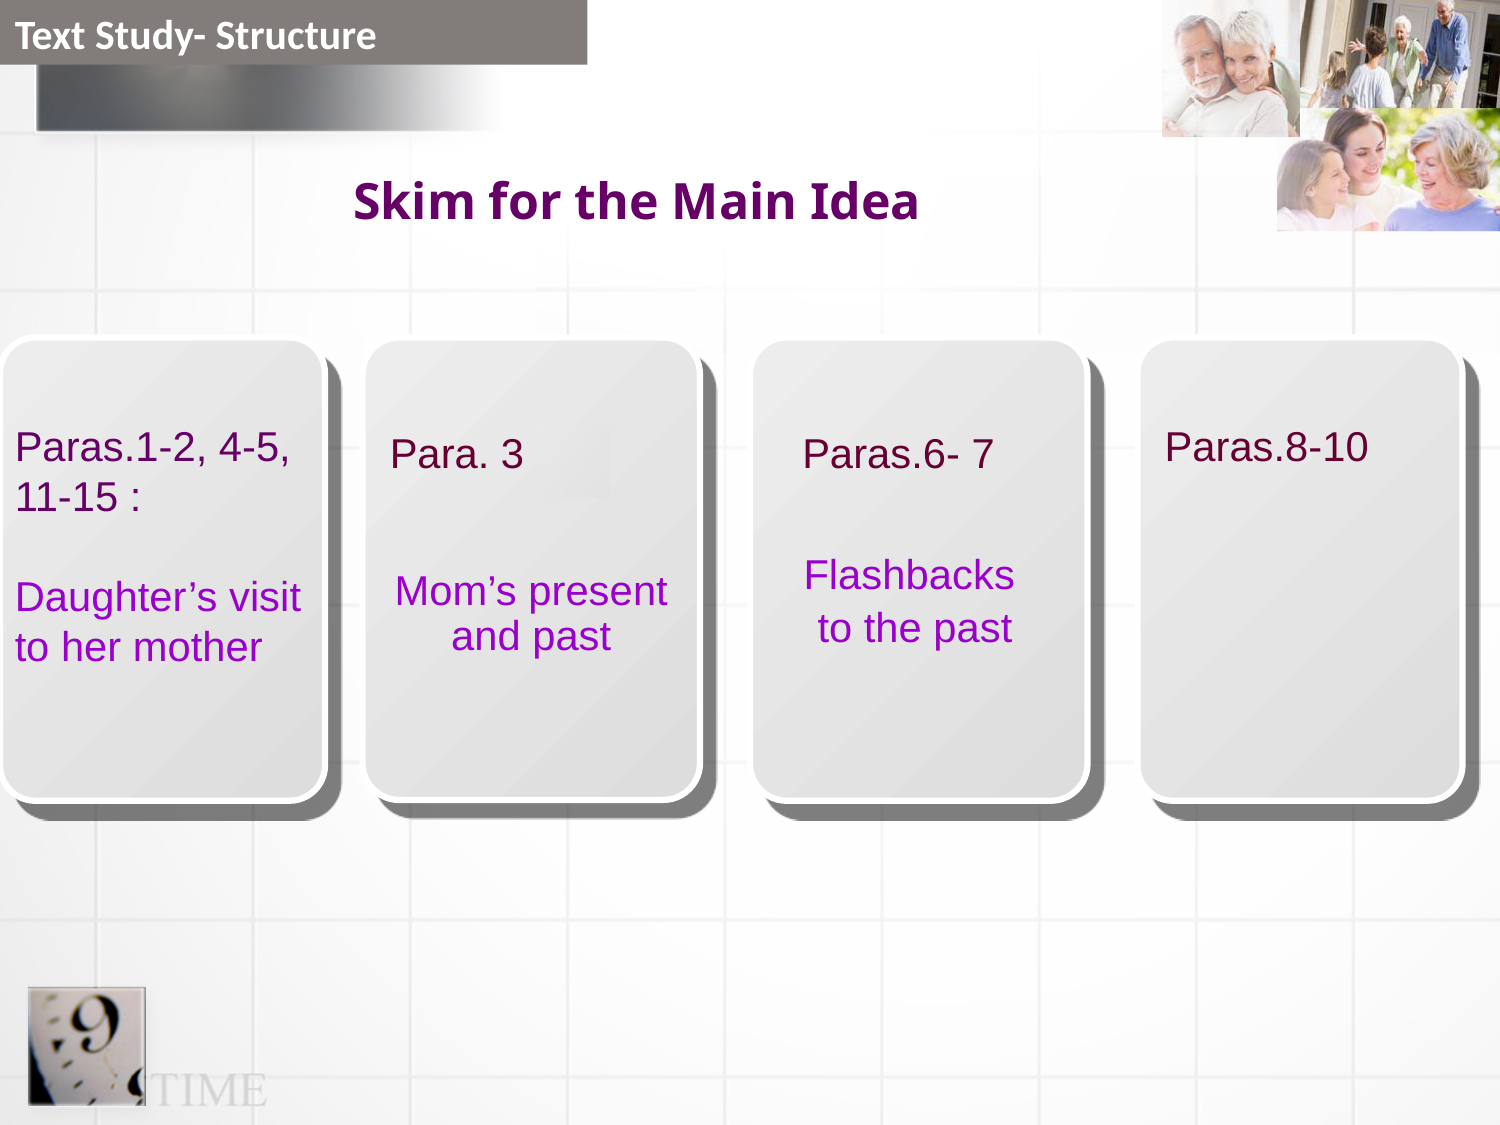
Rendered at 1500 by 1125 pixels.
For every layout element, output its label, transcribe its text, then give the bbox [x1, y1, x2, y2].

text_box Text Study- Structure [0, 0, 588, 65]
picture [0, 0, 1500, 1125]
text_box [362, 337, 701, 801]
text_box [749, 337, 1088, 801]
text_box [0, 337, 338, 801]
text_box Skim for the Main Idea [249, 162, 1025, 238]
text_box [1137, 337, 1463, 801]
